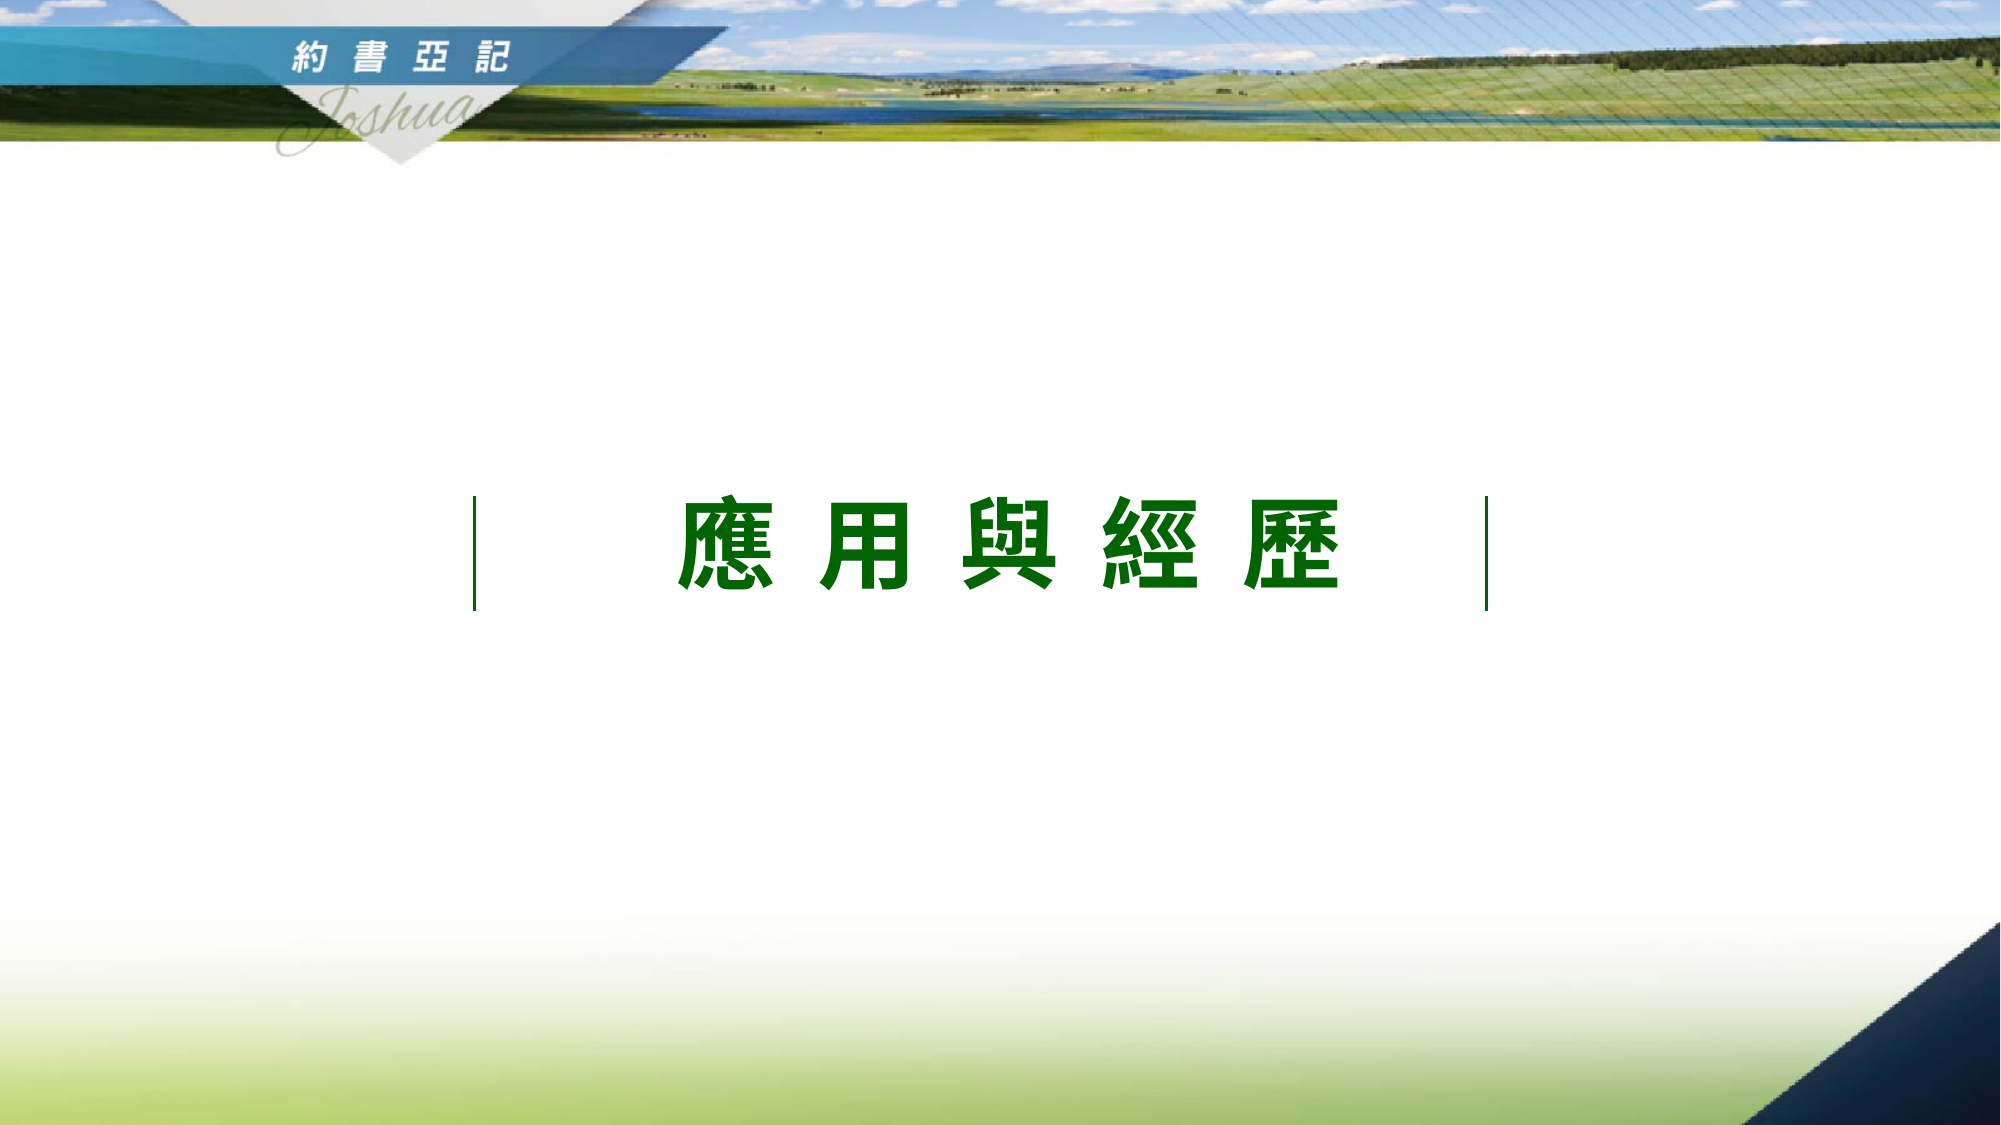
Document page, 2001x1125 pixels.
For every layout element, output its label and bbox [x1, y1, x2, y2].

text_box [474, 473, 1487, 612]
picture [0, 0, 2001, 1125]
